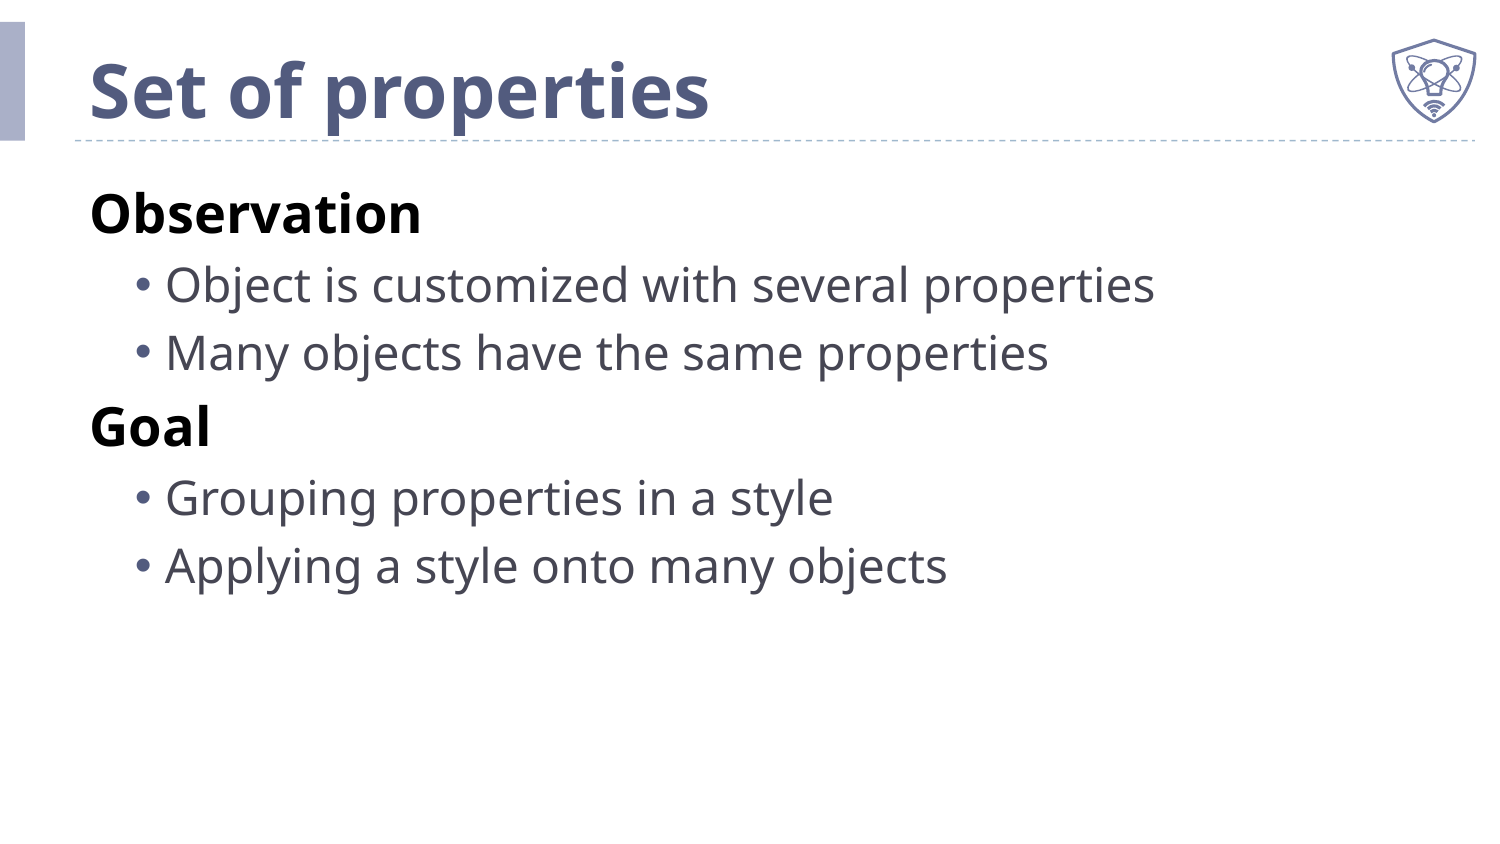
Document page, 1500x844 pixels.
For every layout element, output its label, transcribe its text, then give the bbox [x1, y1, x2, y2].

list Observation Object is customized with several properties Many objects have the same properties Goal Grouping properties in a style Applying a style onto many objects [75, 171, 1475, 835]
title Set of properties [75, 18, 1475, 141]
